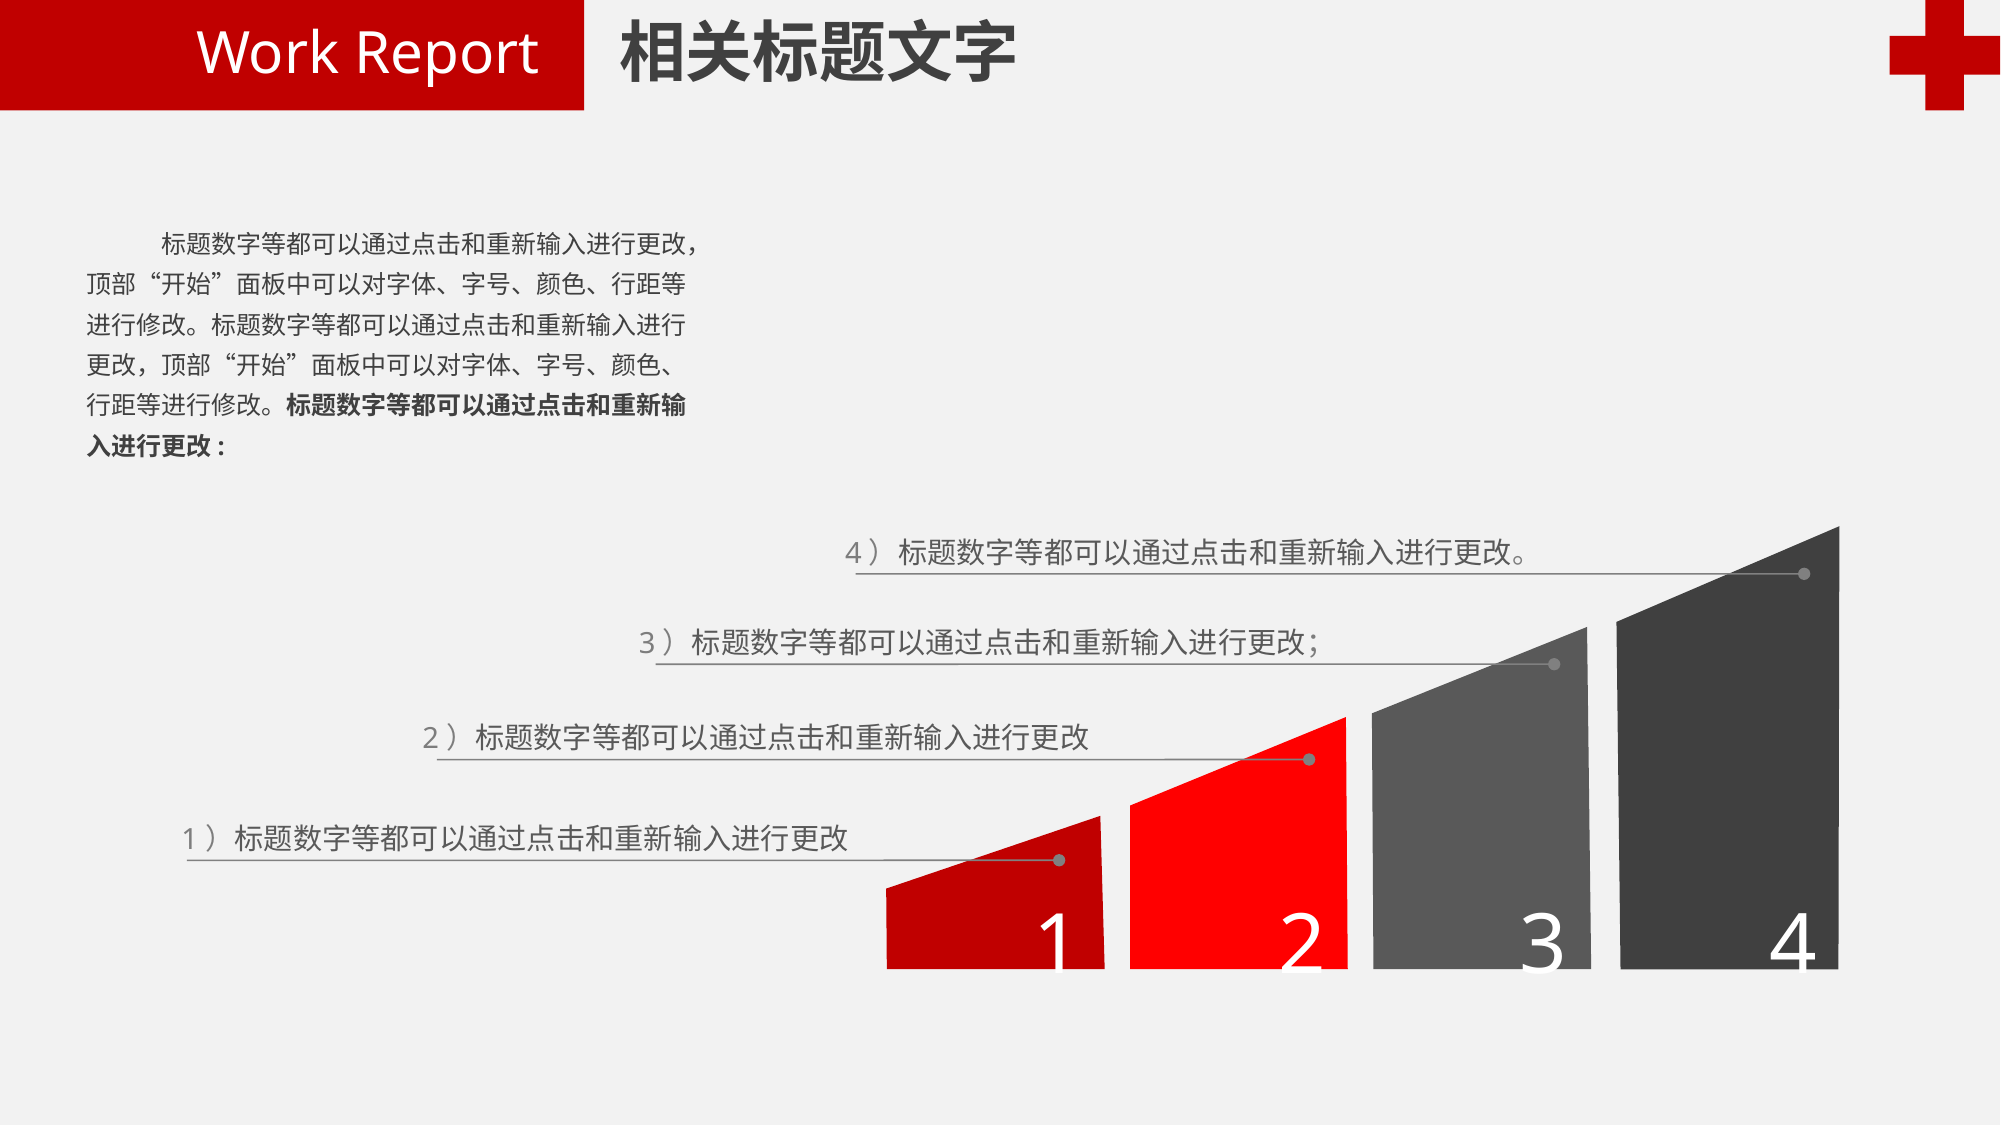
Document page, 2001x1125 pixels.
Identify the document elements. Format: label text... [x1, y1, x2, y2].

text_box 标题数字等都可以通过点击和重新输入进行更改，顶部“开始”面板中可以对字体、字号、颜色、行距等进行修改。标题数字等都可以通过点击和重新输入进行更改，顶部“开始”面板中可以对字体、字号、颜色、行距等进行修改。标题数字等都可以通过点击和重新输入进行更改: [71, 210, 702, 468]
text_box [830, 519, 1805, 574]
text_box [1129, 717, 1348, 998]
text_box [407, 705, 1310, 760]
text_box 相关标题文字 [604, 11, 1363, 98]
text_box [1616, 526, 1840, 998]
text_box Work Report [181, 15, 555, 94]
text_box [624, 610, 1555, 665]
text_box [886, 815, 1105, 998]
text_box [1371, 626, 1592, 998]
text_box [166, 806, 1060, 861]
